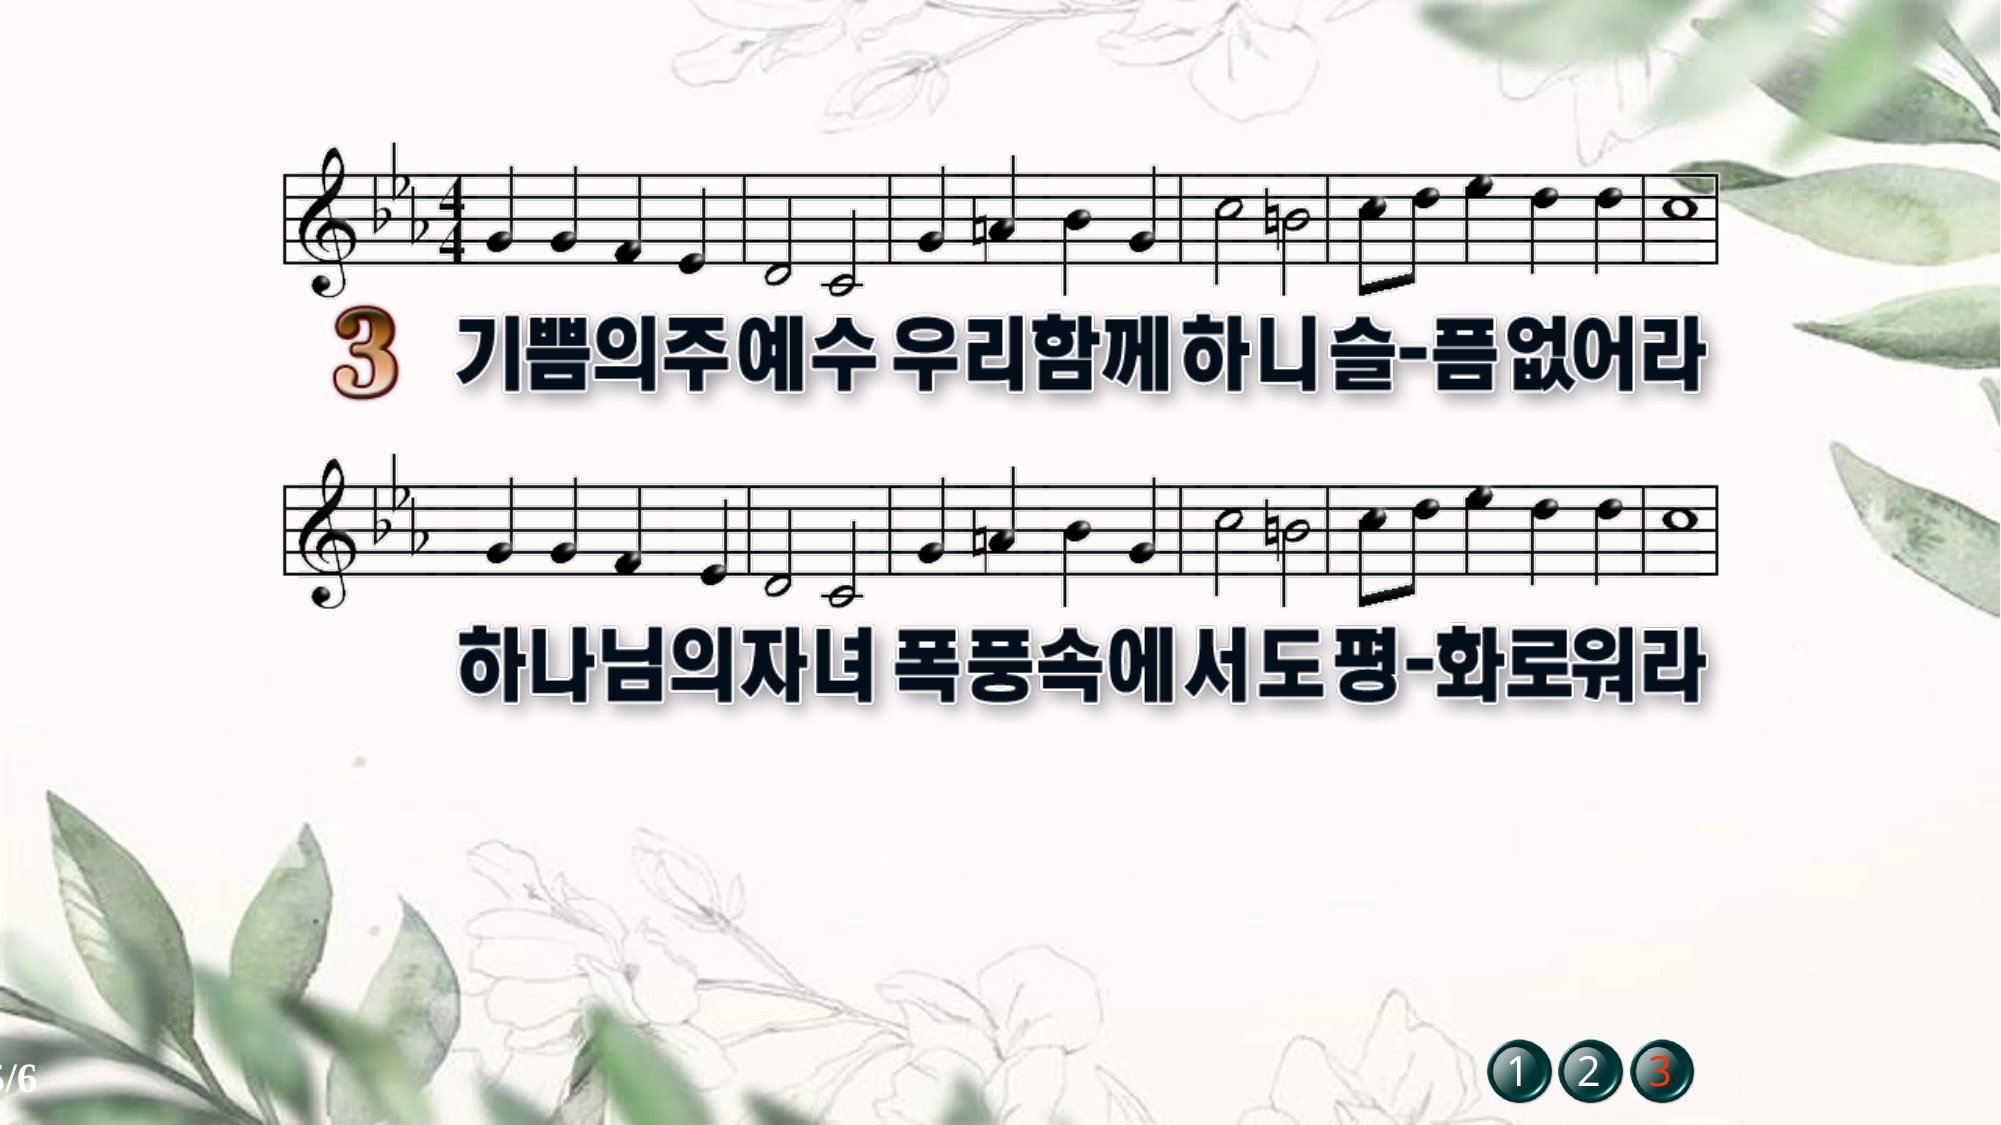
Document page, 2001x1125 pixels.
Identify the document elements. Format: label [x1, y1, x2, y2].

text_box [1484, 1035, 1555, 1106]
text_box [1627, 1035, 1697, 1106]
text_box [1555, 1035, 1626, 1106]
picture [0, 0, 2001, 1125]
